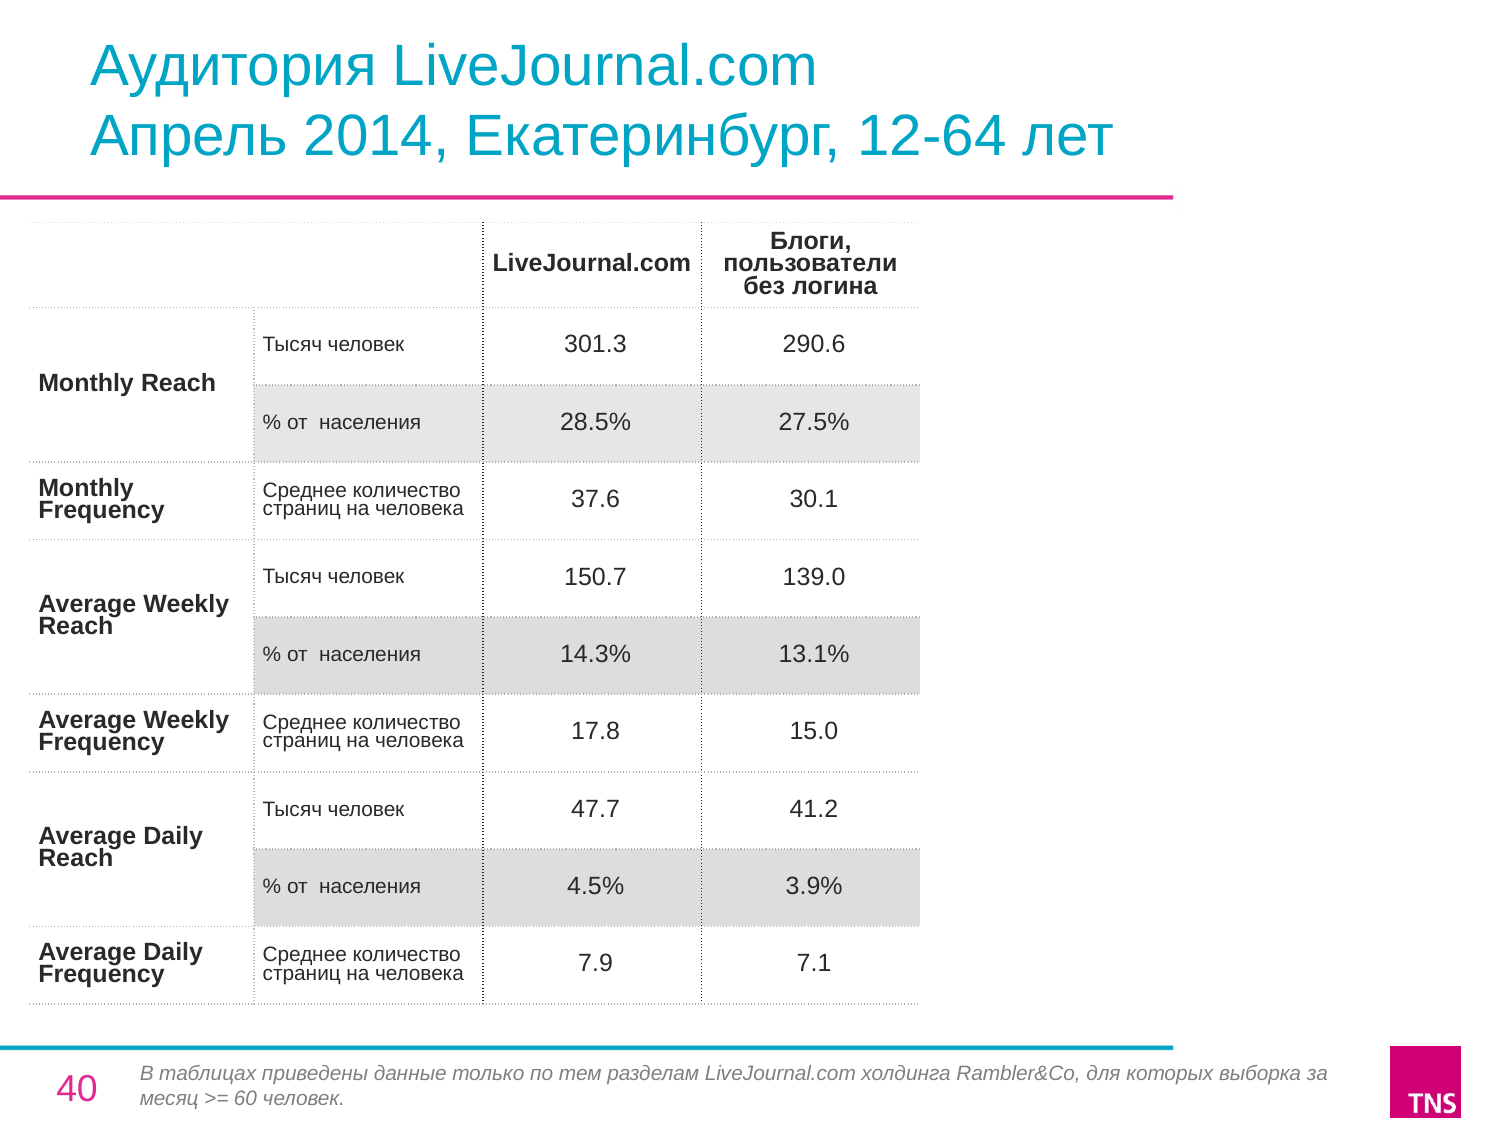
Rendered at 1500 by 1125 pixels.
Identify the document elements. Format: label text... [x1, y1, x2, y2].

table_cell Average Weekly Frequency [29, 694, 254, 772]
table_cell Среднее количество страниц на человека [254, 926, 483, 1004]
table_cell 4.5% [483, 849, 701, 926]
table_cell 7.9 [483, 926, 701, 1004]
table_cell 13.1% [701, 617, 920, 694]
table_cell Тысяч человек [254, 308, 483, 385]
table_header [29, 223, 483, 308]
table_cell 27.5% [701, 385, 920, 462]
table_cell 14.3% [483, 617, 701, 694]
table_cell 41.2 [701, 772, 920, 849]
table_cell 28.5% [483, 385, 701, 462]
table_cell Тысяч человек [254, 540, 483, 617]
table_cell 15.0 [701, 694, 920, 772]
table_cell 301.3 [483, 308, 701, 385]
table_cell 139.0 [701, 540, 920, 617]
table_cell Average Weekly Reach [29, 540, 254, 694]
table_cell % от населения [254, 385, 483, 462]
title Аудитория LiveJournal.com Апрель 2014, Екатеринбург, 12-64 лет [74, 8, 1476, 187]
table_cell Среднее количество страниц на человека [254, 694, 483, 772]
table_cell Average Daily Reach [29, 772, 254, 926]
table_cell Тысяч человек [254, 772, 483, 849]
table_cell 3.9% [701, 849, 920, 926]
table_cell % от населения [254, 617, 483, 694]
table_cell 17.8 [483, 694, 701, 772]
slide_number 40 [40, 1055, 392, 1125]
table_cell 30.1 [701, 462, 920, 540]
table_cell Monthly Reach [29, 308, 254, 462]
picture [0, 0, 1500, 1125]
table_cell 7.1 [701, 926, 920, 1004]
table_cell Average Daily Frequency [29, 926, 254, 1004]
table_header LiveJournal.com [483, 223, 701, 308]
table_cell Среднее количество страниц на человека [254, 462, 483, 540]
table_cell 37.6 [483, 462, 701, 540]
table_cell 150.7 [483, 540, 701, 617]
table_cell 290.6 [701, 308, 920, 385]
table_cell Monthly Frequency [29, 462, 254, 540]
table_cell % от населения [254, 849, 483, 926]
table_cell 47.7 [483, 772, 701, 849]
table_header Блоги, пользователи без логина [701, 223, 920, 308]
text_box В таблицах приведены данные только по тем разделам LiveJournal.com холдинга Rambler&Co, для которых выборка за месяц >= 60 человек. [125, 1052, 1377, 1117]
